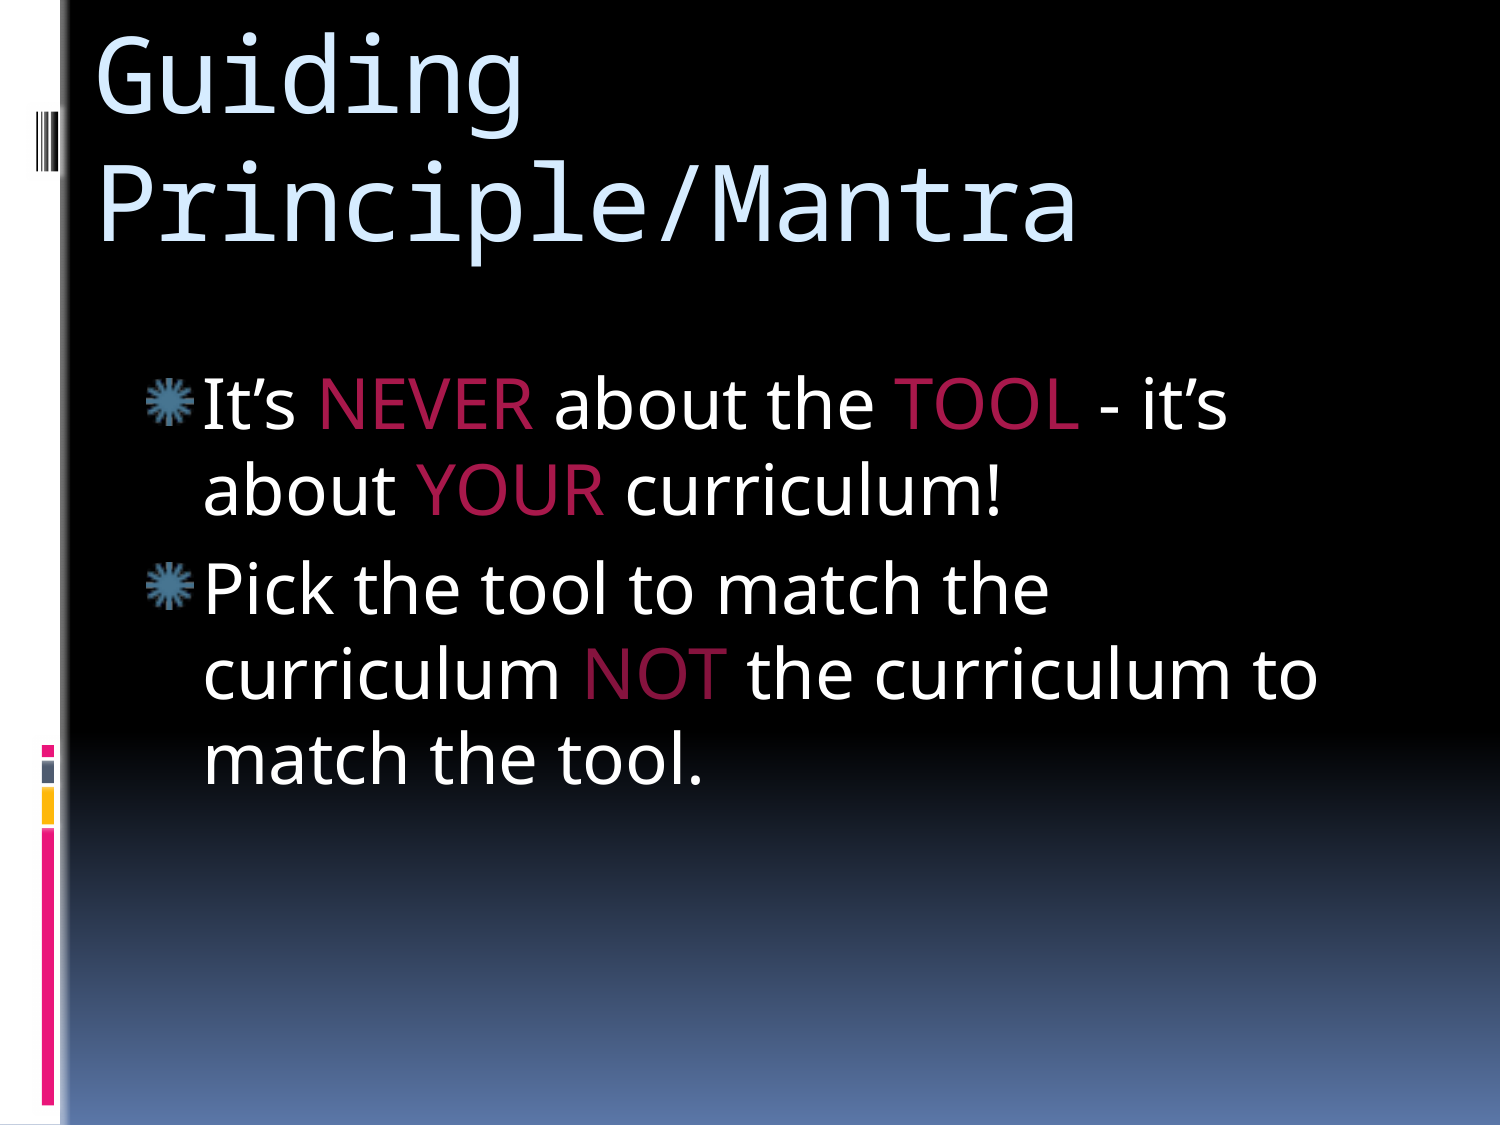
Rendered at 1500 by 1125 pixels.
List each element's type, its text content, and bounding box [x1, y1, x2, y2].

picture [146, 562, 194, 610]
title Guiding Principle/Mantra [32, 0, 1470, 282]
list It’s NEVER about the TOOL - it’s about YOUR curriculum! Pick the tool to match the curriculum NOT the curriculum to match the tool. [120, 351, 1380, 946]
picture [146, 378, 194, 426]
